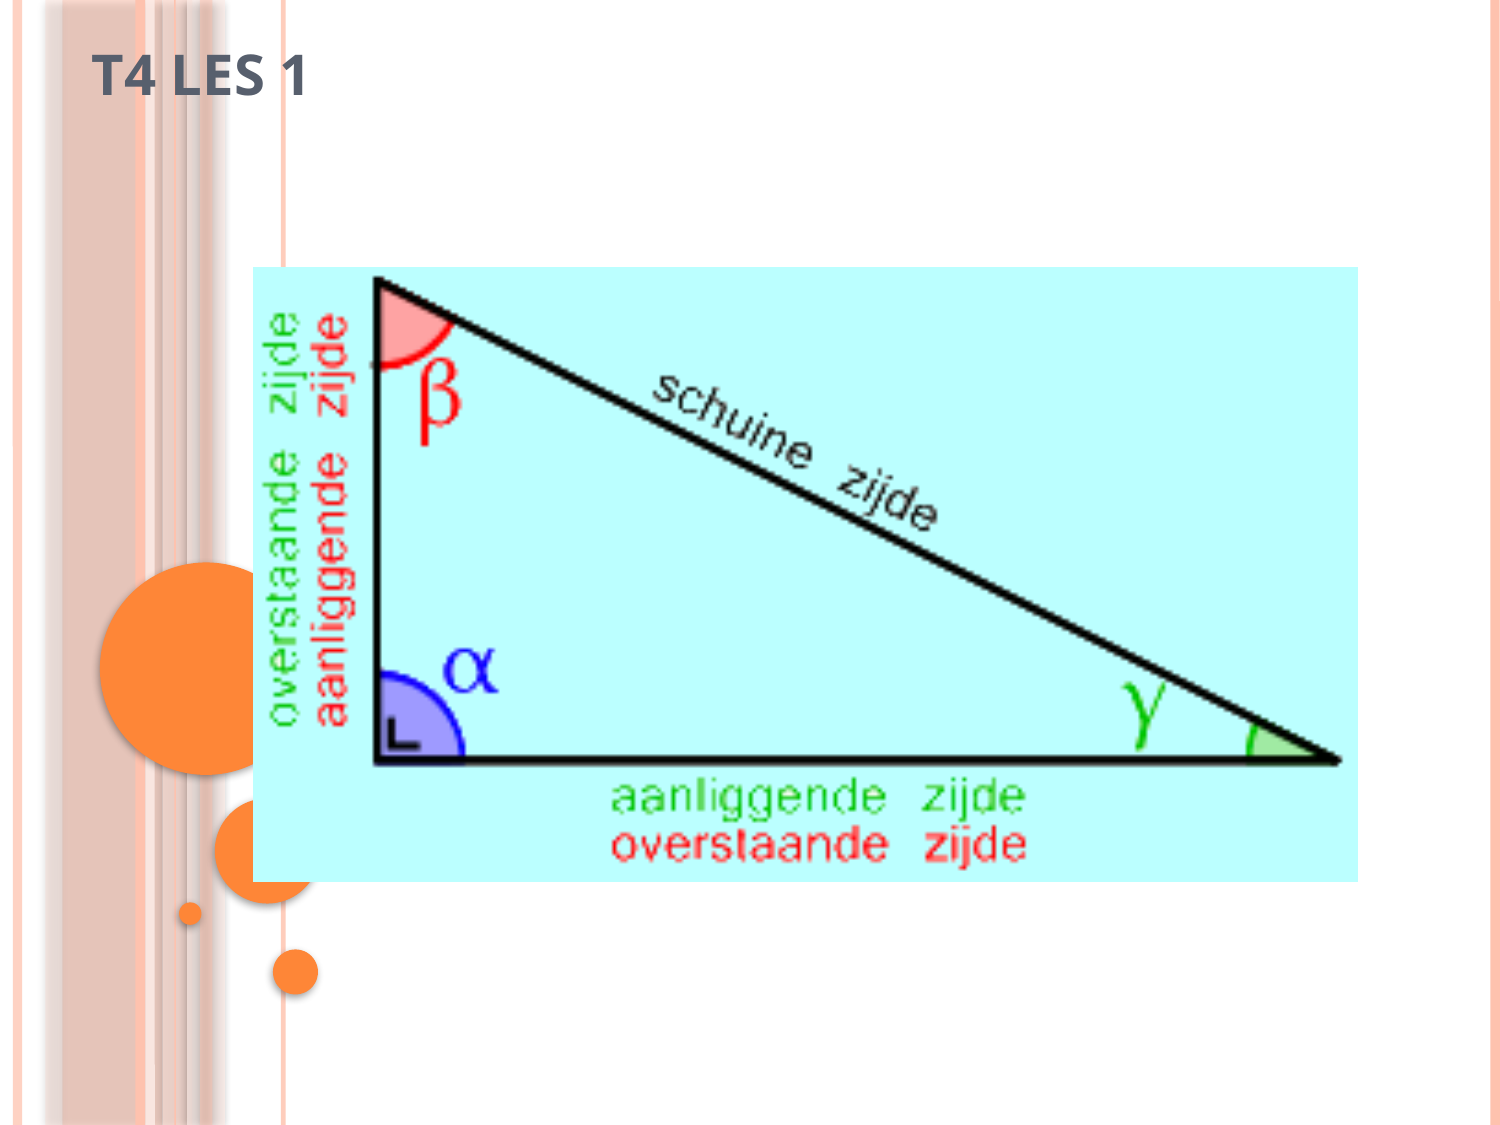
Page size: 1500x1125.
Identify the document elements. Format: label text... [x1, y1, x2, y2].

title T4 les 1 [76, 30, 1090, 114]
picture [253, 266, 1358, 882]
